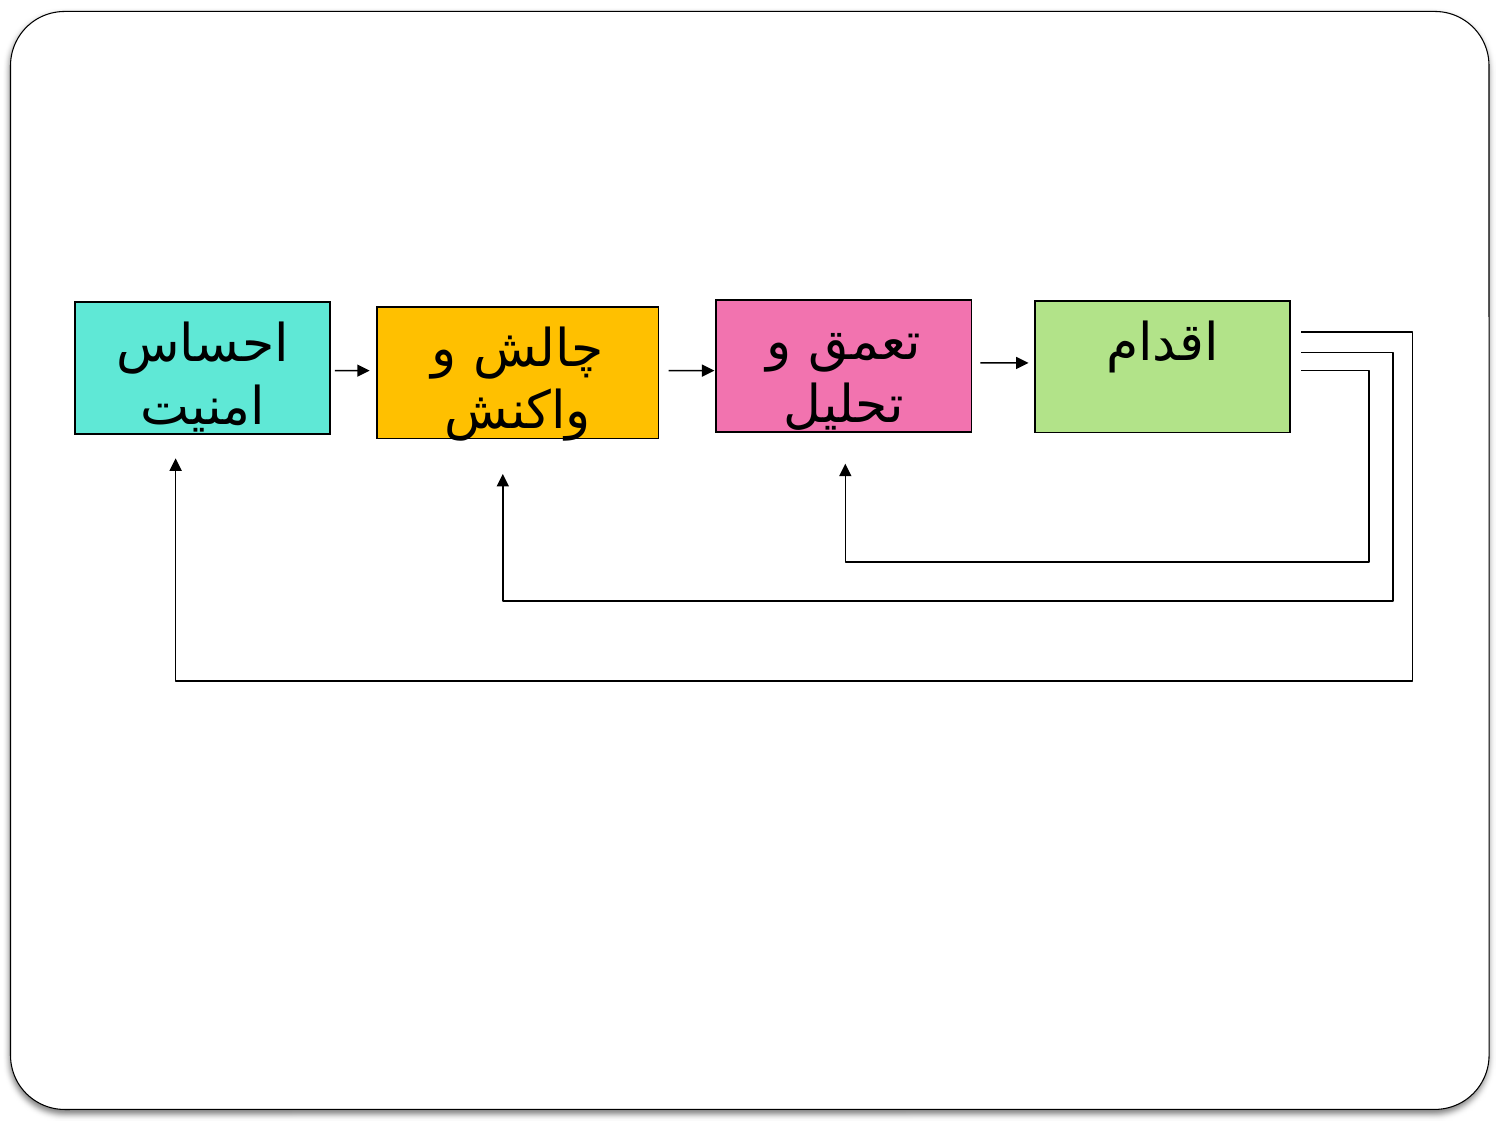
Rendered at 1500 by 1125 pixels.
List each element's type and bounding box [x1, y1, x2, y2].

text_box [74, 299, 1413, 682]
